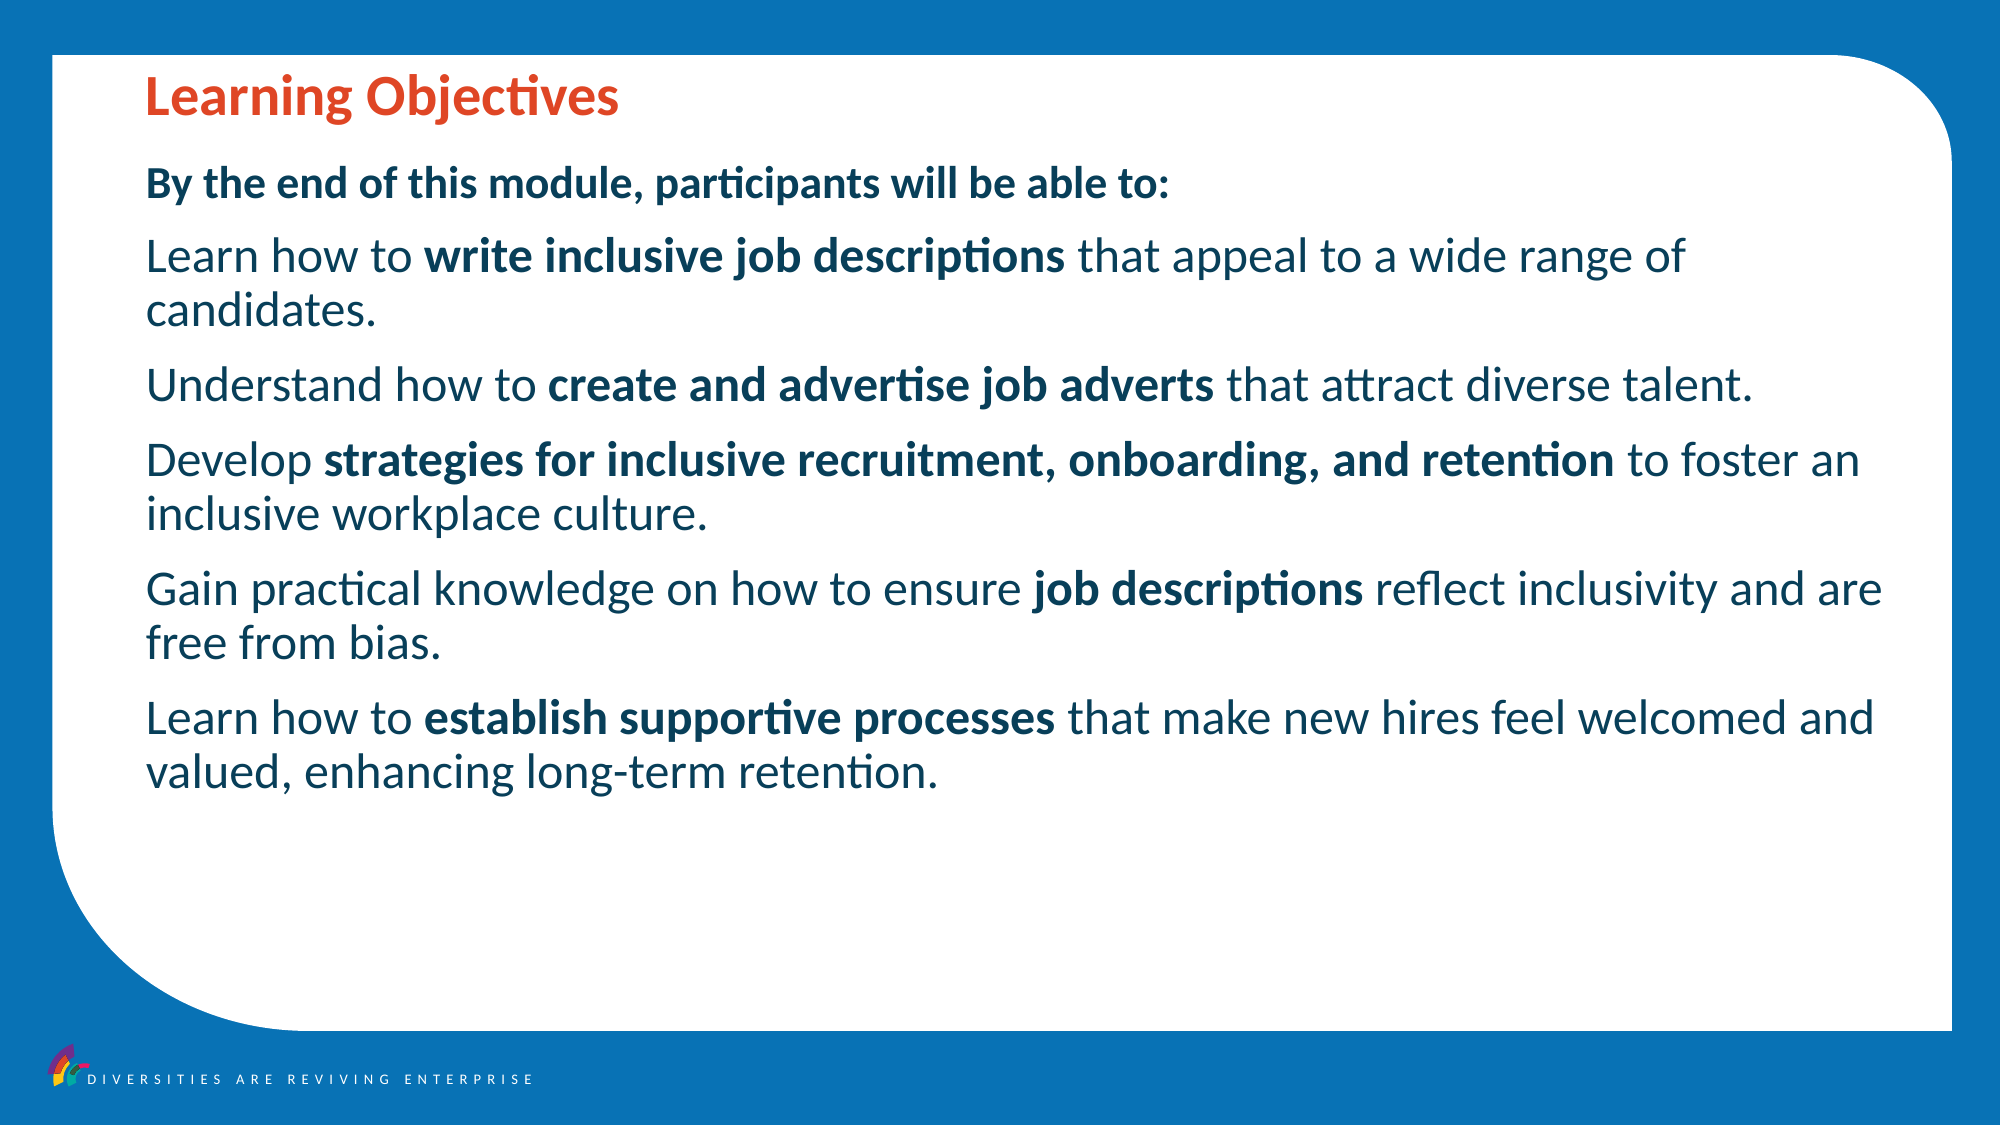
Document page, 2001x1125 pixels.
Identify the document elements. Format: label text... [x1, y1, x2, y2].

list By the end of this module, participants will be able to: Learn how to write inclusive job descriptions that appeal to a wide range of candidates. Understand how to create and advertise job adverts that attract diverse talent. Develop strategies for inclusive recruitment, onboarding, and retention to foster an inclusive workplace culture. Gain practical knowledge on how to ensure job descriptions reflect inclusivity and are free from bias. Learn how to establish supportive processes that make new hires feel welcomed and valued, enhancing long-term retention. [130, 152, 1908, 784]
list Learning Objectives [130, 57, 1869, 190]
